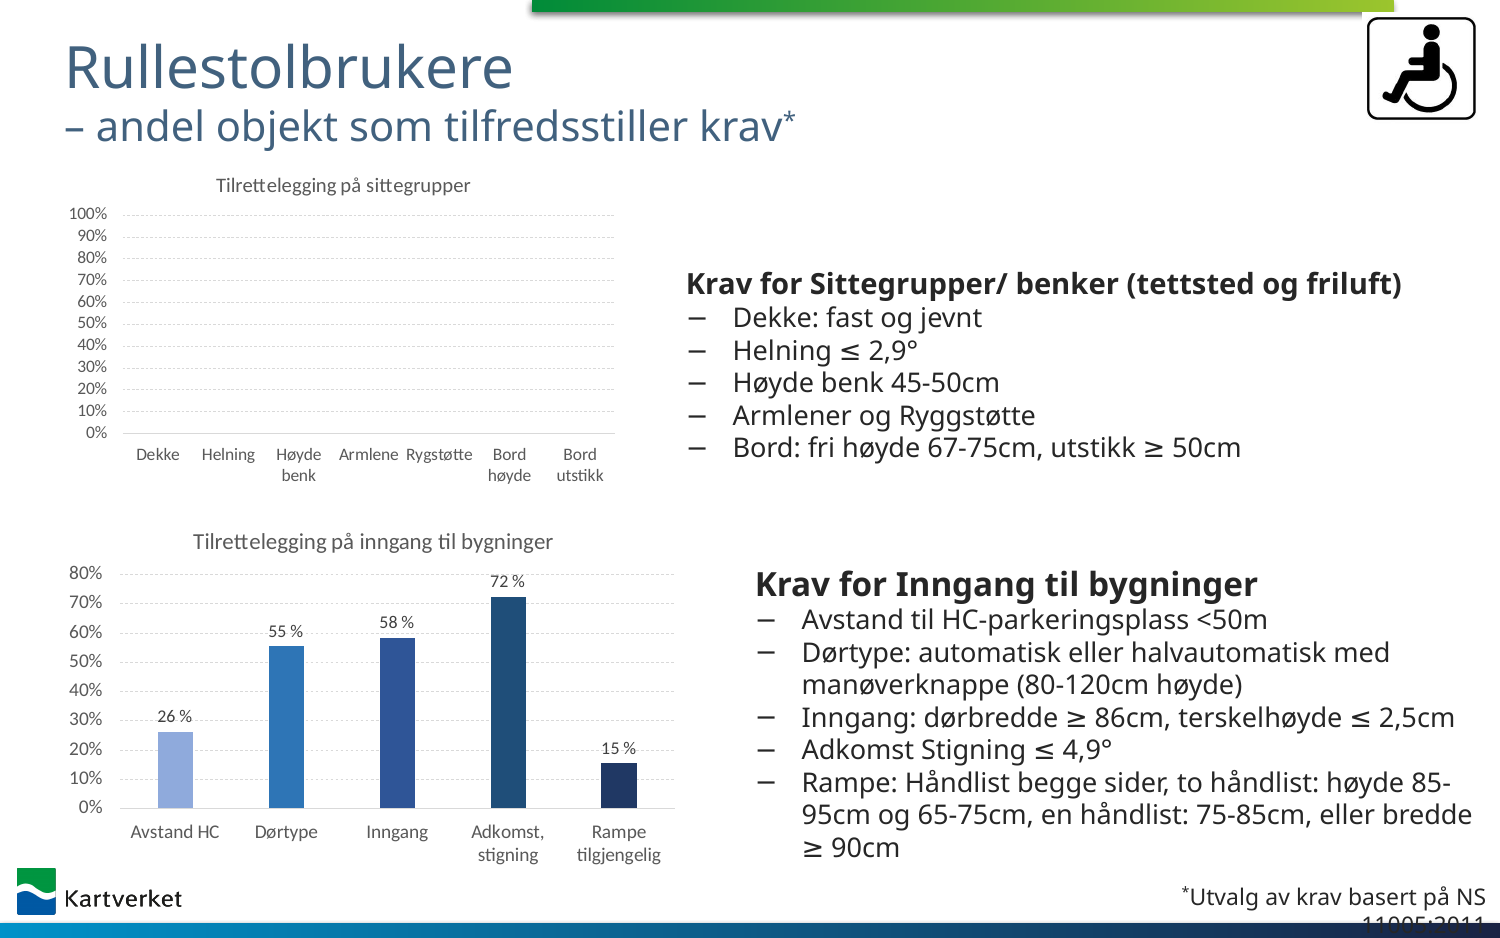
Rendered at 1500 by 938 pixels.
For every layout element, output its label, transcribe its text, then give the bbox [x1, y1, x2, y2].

picture [1362, 12, 1481, 126]
text_box Krav for Inngang til bygninger Avstand til HC-parkeringsplass <50m Dørtype: automatisk eller halvautomatisk med manøverknappe (80-120cm høyde) Inngang: dørbredde ≥ 86cm, terskelhøyde ≤ 2,5cm Adkomst Stigning ≤ 4,9° Rampe: Håndlist begge sider, to håndlist: høyde 85-95cm og 65-75cm, en håndlist: 75-85cm, eller bredde ≥ 90cm [740, 555, 1491, 870]
picture [62, 520, 685, 874]
text_box Krav for Sittegrupper/ benker (tettsted og friluft) Dekke: fast og jevnt Helning ≤ 2,9° Høyde benk 45-50cm Armlener og Ryggstøtte Bord: fri høyde 67-75cm, utstikk ≥ 50cm [670, 258, 1418, 471]
text_box *Utvalg av krav basert på NS 11005:2011 [1068, 873, 1500, 938]
picture [62, 166, 625, 492]
text_box Rullestolbrukere – andel objekt som tilfredsstiller krav* [49, 25, 1431, 158]
